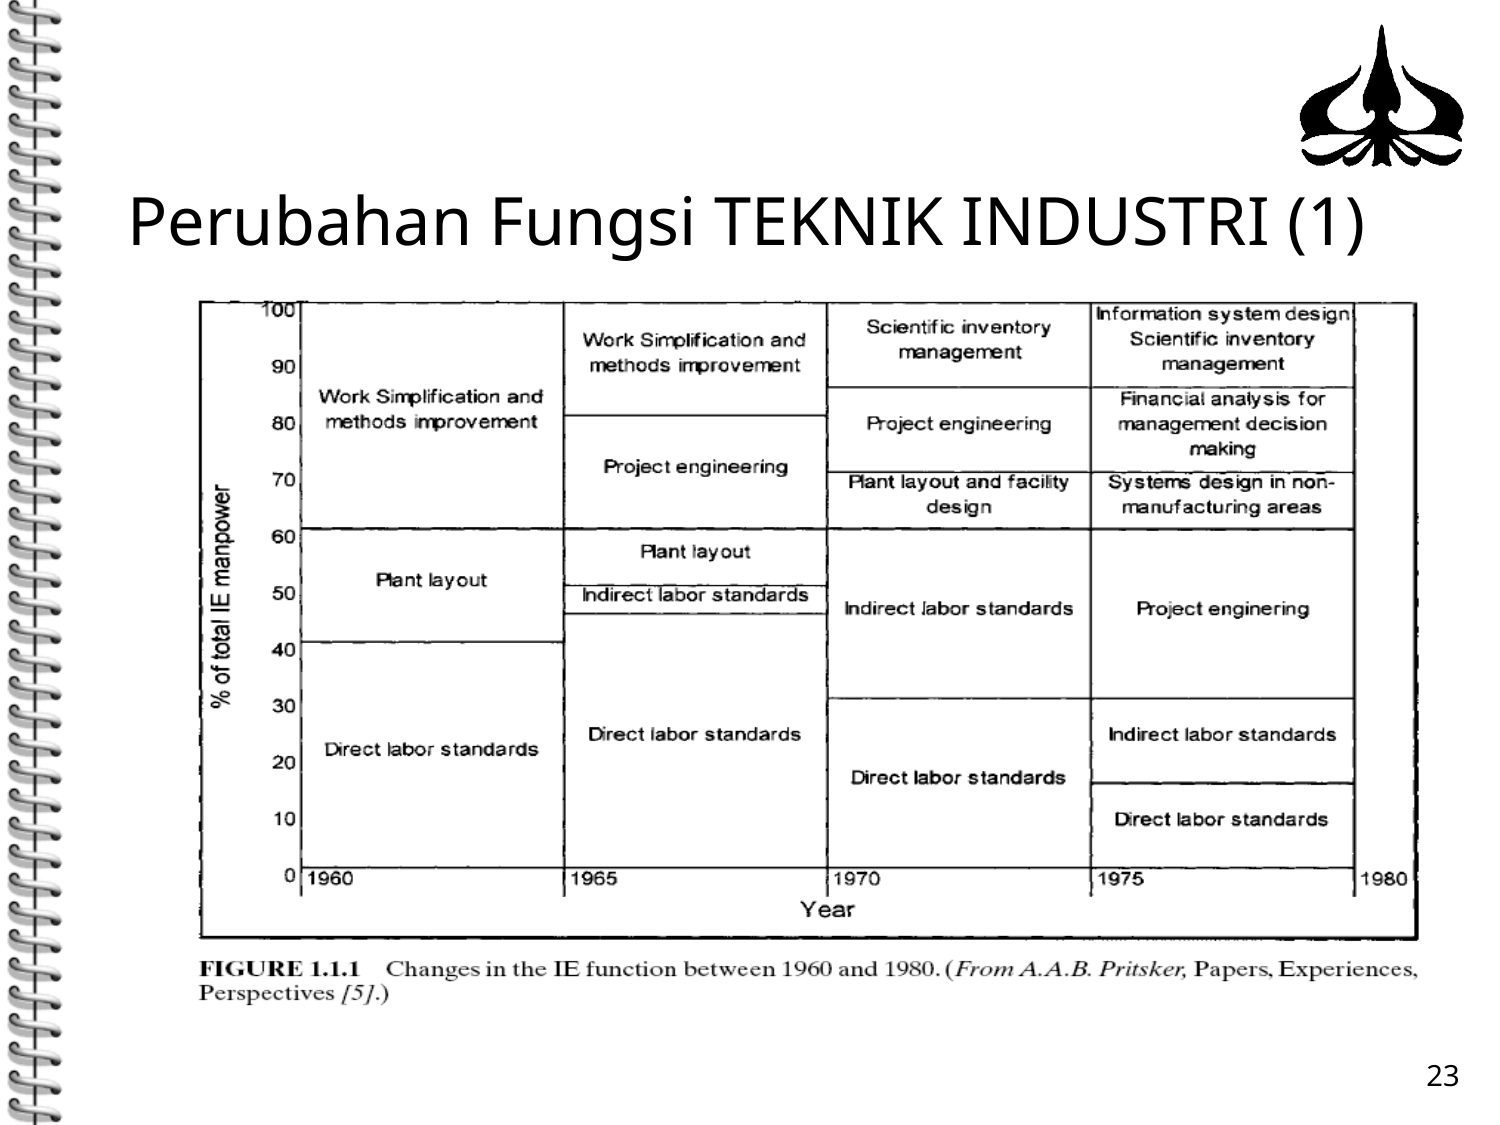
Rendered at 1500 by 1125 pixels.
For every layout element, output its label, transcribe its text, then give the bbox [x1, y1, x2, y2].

picture [0, 0, 1500, 1125]
slide_number 23 [1124, 1049, 1476, 1091]
title Perubahan Fungsi TEKNIK INDUSTRI (1) [112, 124, 1438, 313]
